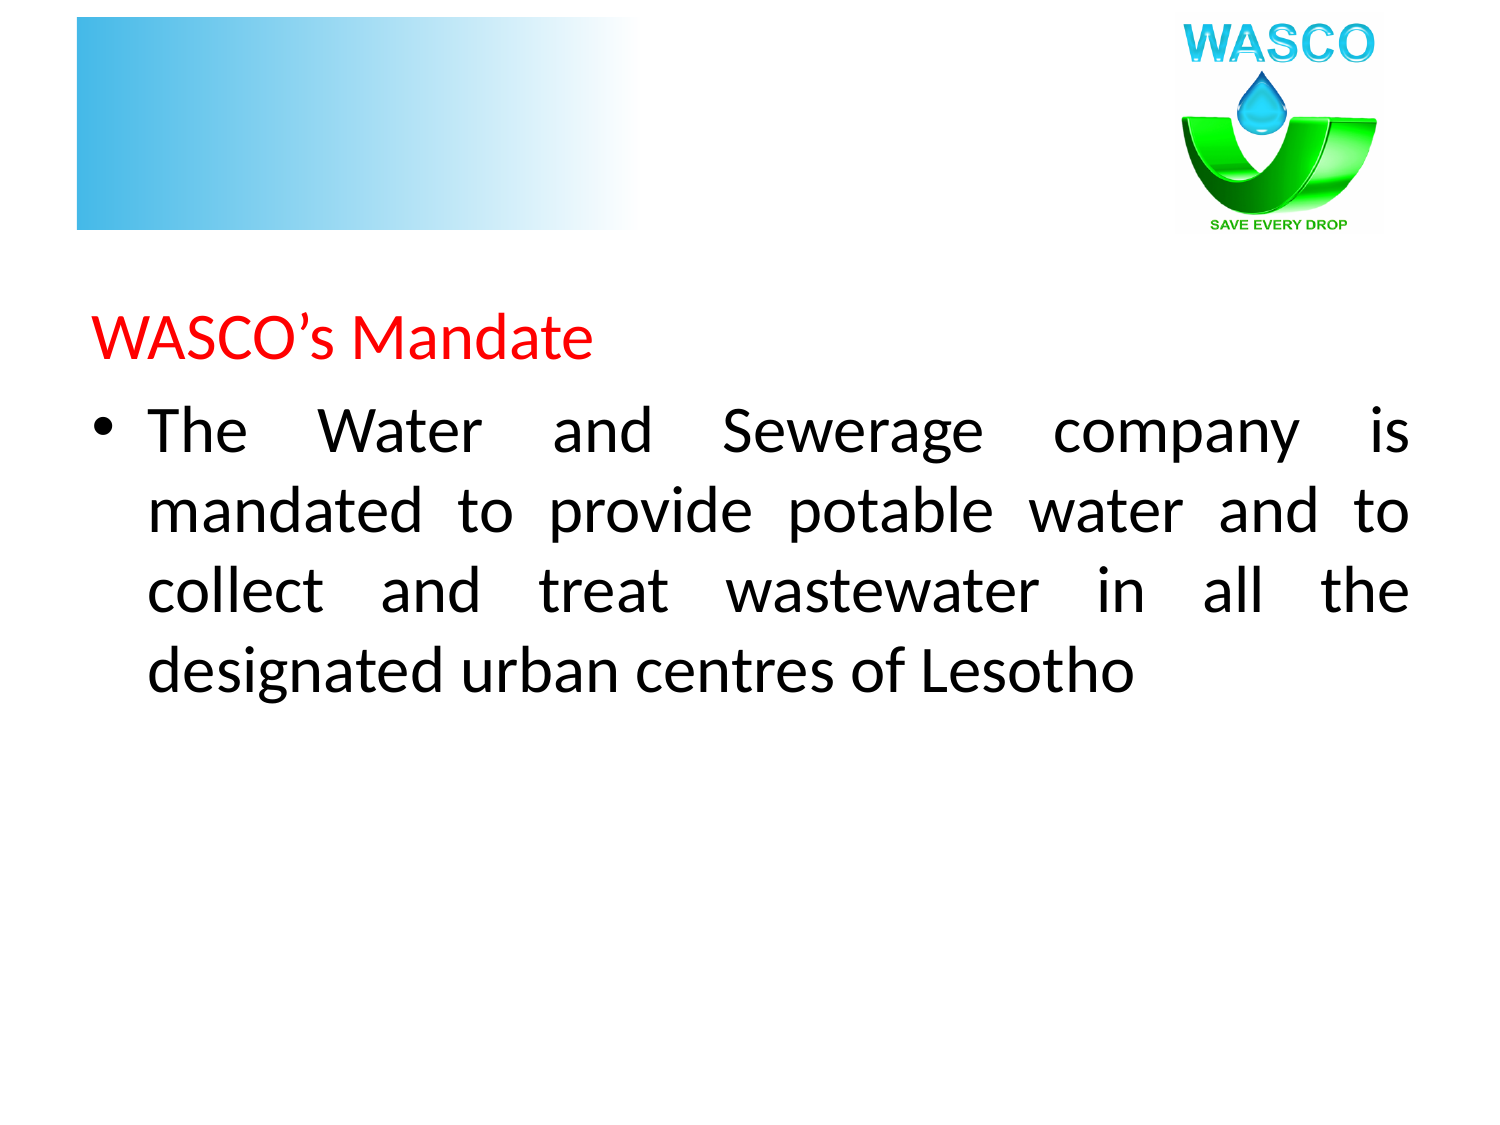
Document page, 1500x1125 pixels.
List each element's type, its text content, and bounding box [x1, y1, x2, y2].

text_box [76, 17, 640, 230]
list WASCO’s Mandate The Water and Sewerage company is mandated to provide potable water and to collect and treat wastewater in all the designated urban centres of Lesotho [76, 284, 1427, 1028]
picture [1174, 12, 1384, 234]
